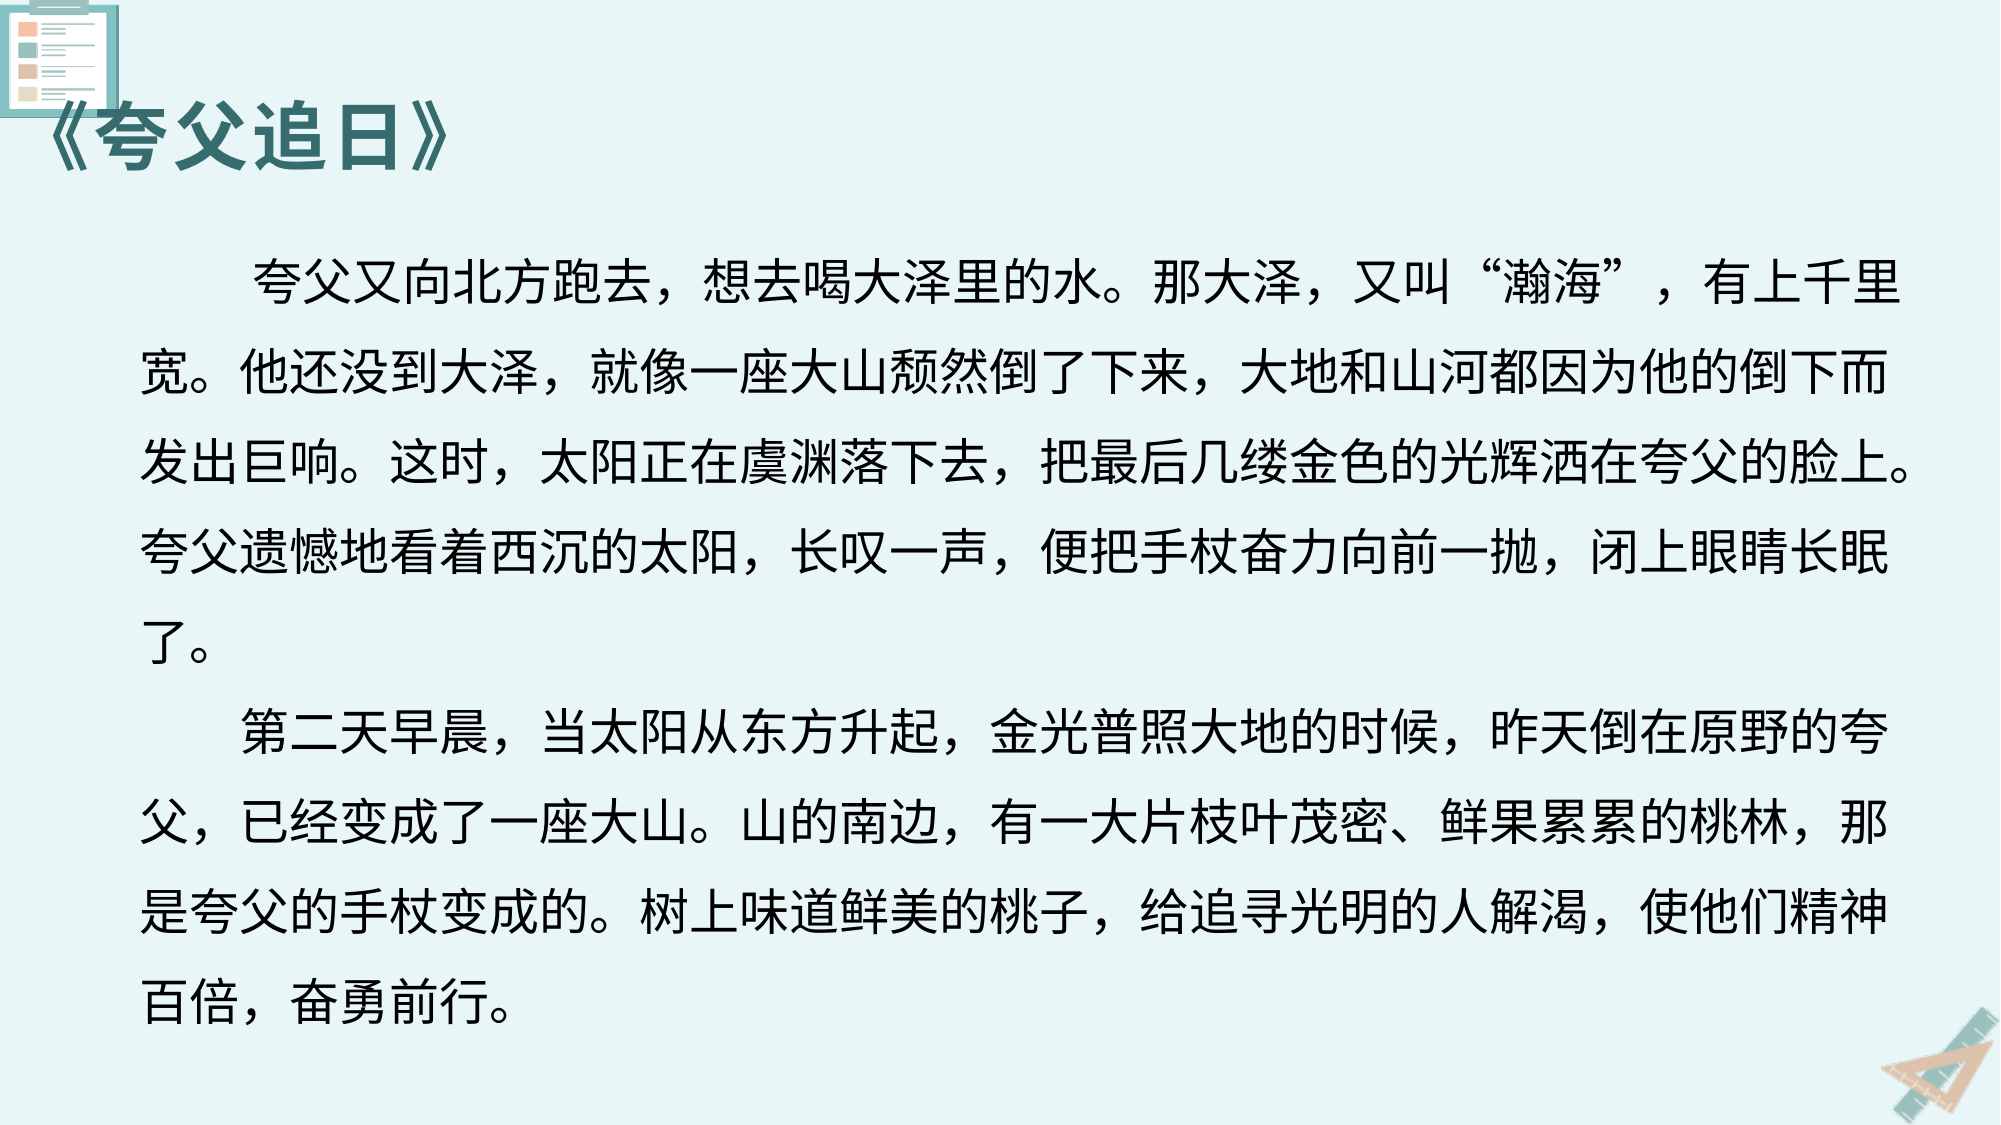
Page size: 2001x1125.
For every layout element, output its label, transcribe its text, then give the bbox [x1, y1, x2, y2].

picture [1881, 1006, 2000, 1125]
title 《夸父追日》 [0, 68, 513, 213]
picture [0, 0, 119, 119]
text_box 夸父又向北方跑去，想去喝大泽里的水。那大泽，又叫“瀚海”，有上千里宽。他还没到大泽，就像一座大山颓然倒了下来，大地和山河都因为他的倒下而发出巨响。这时，太阳正在虞渊落下去，把最后几缕金色的光辉洒在夸父的脸上。夸父遗憾地看着西沉的太阳，长叹一声，便把手杖奋力向前一抛，闭上眼睛长眠了。 第二天早晨，当太阳从东方升起，金光普照大地的时候，昨天倒在原野的夸父，已经变成了一座大山。山的南边，有一大片枝叶茂密、鲜果累累的桃林，那是夸父的手杖变成的。树上味道鲜美的桃子，给追寻光明的人解渴，使他们精神百倍，奋勇前行。 [124, 212, 1927, 1038]
